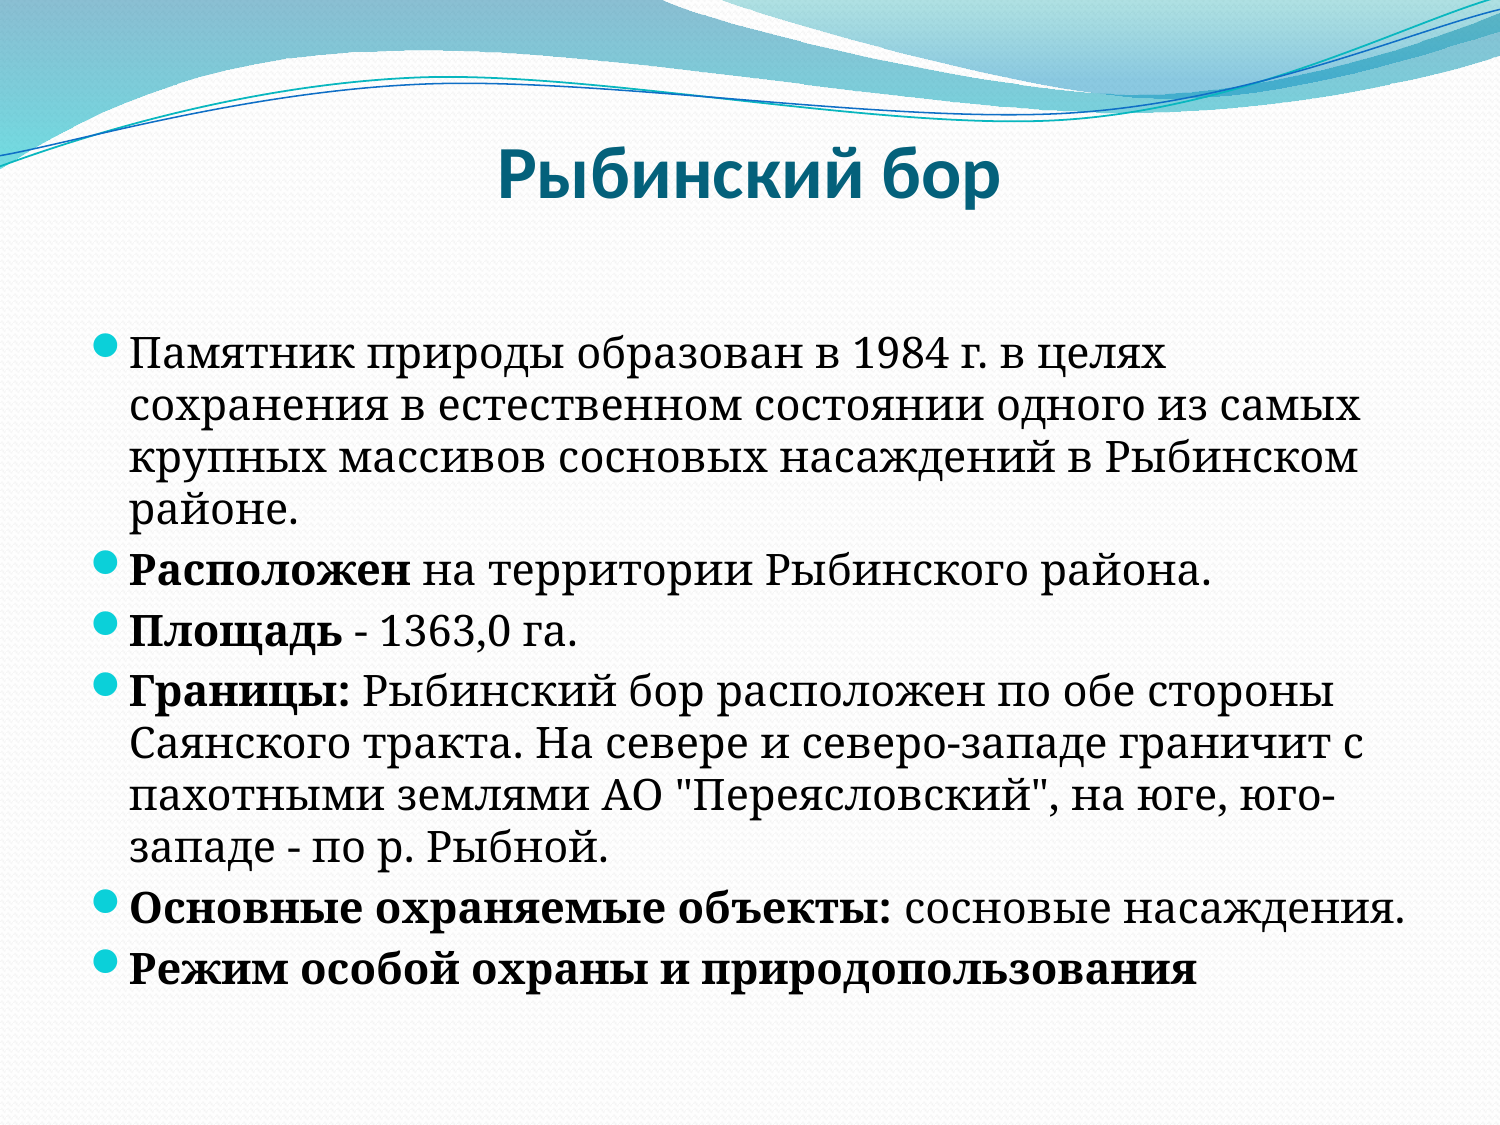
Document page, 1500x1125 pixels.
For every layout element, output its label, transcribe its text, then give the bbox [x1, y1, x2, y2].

list Памятник природы образован в 1984 г. в целях сохранения в естественном состоянии одного из самых крупных массивов сосновых насаждений в Рыбинском районе. Расположен на территории Рыбинского района. Площадь - 1363,0 га. Границы: Рыбинский бор расположен по обе стороны Саянского тракта. На севере и северо-западе граничит с пахотными землями АО "Переясловский", на юге, юго-западе - по р. Рыбной. Основные охраняемые объекты: сосновые насаждения. Режим особой охраны и природопользования [75, 317, 1425, 1038]
title Рыбинский бор [75, 115, 1425, 304]
